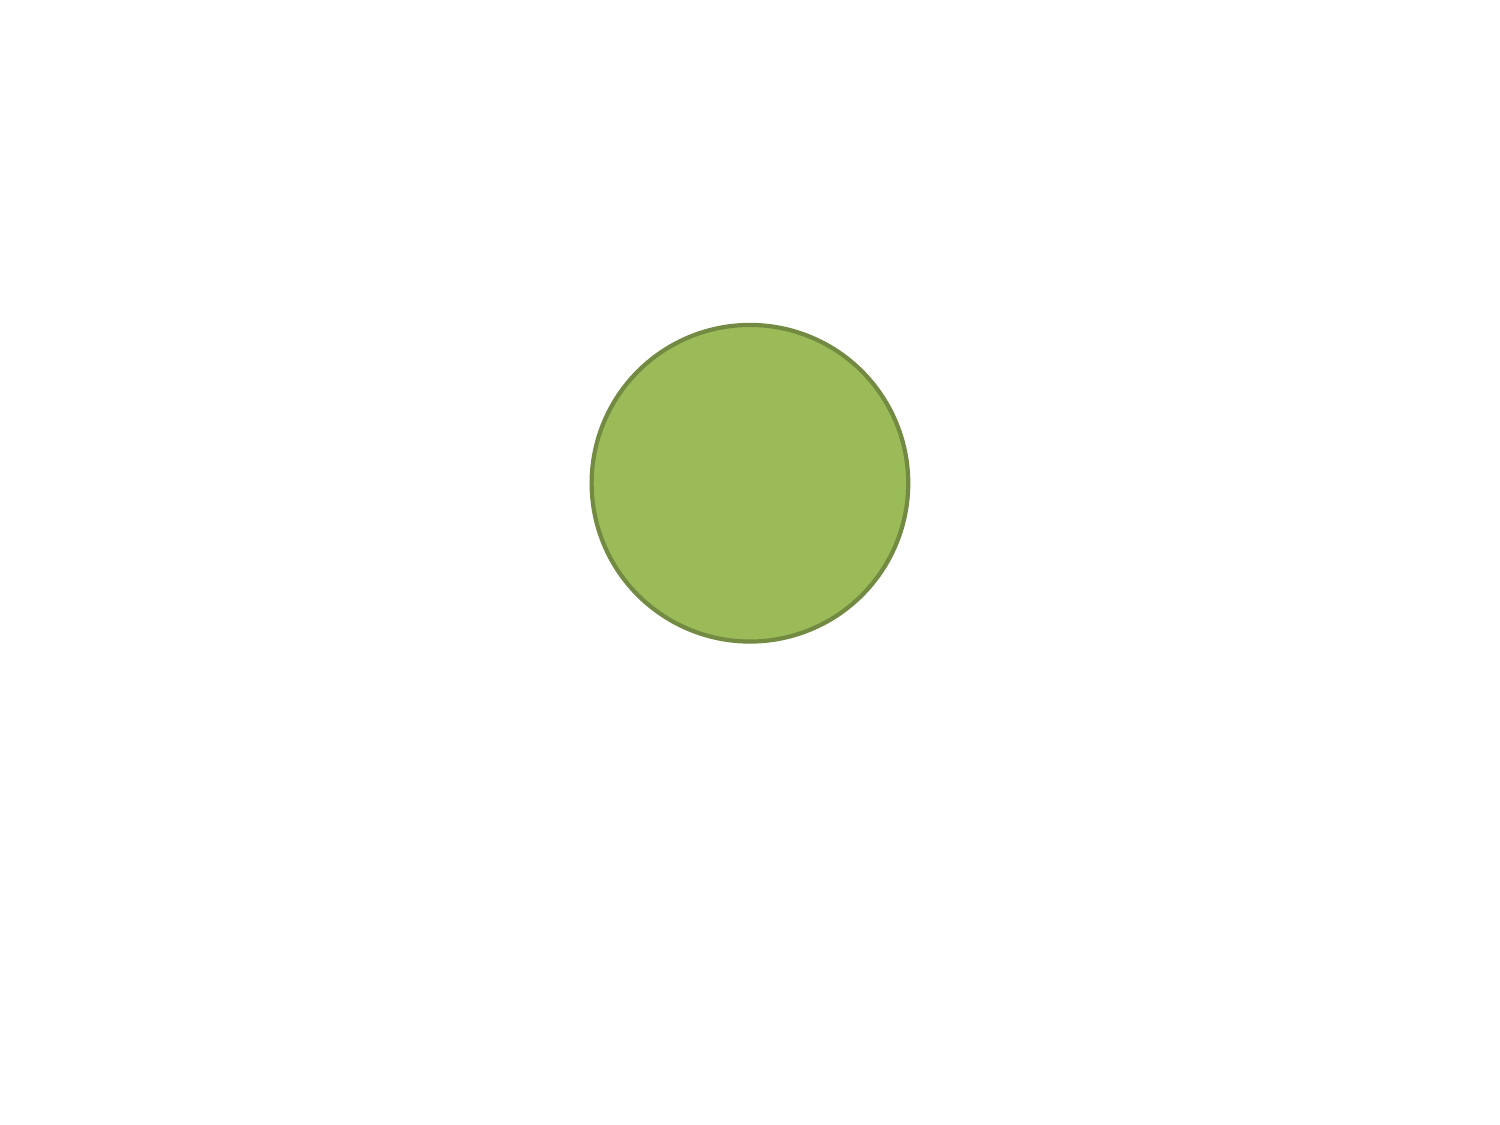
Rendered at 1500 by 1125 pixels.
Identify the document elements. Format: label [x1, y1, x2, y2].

text_box [589, 322, 911, 644]
